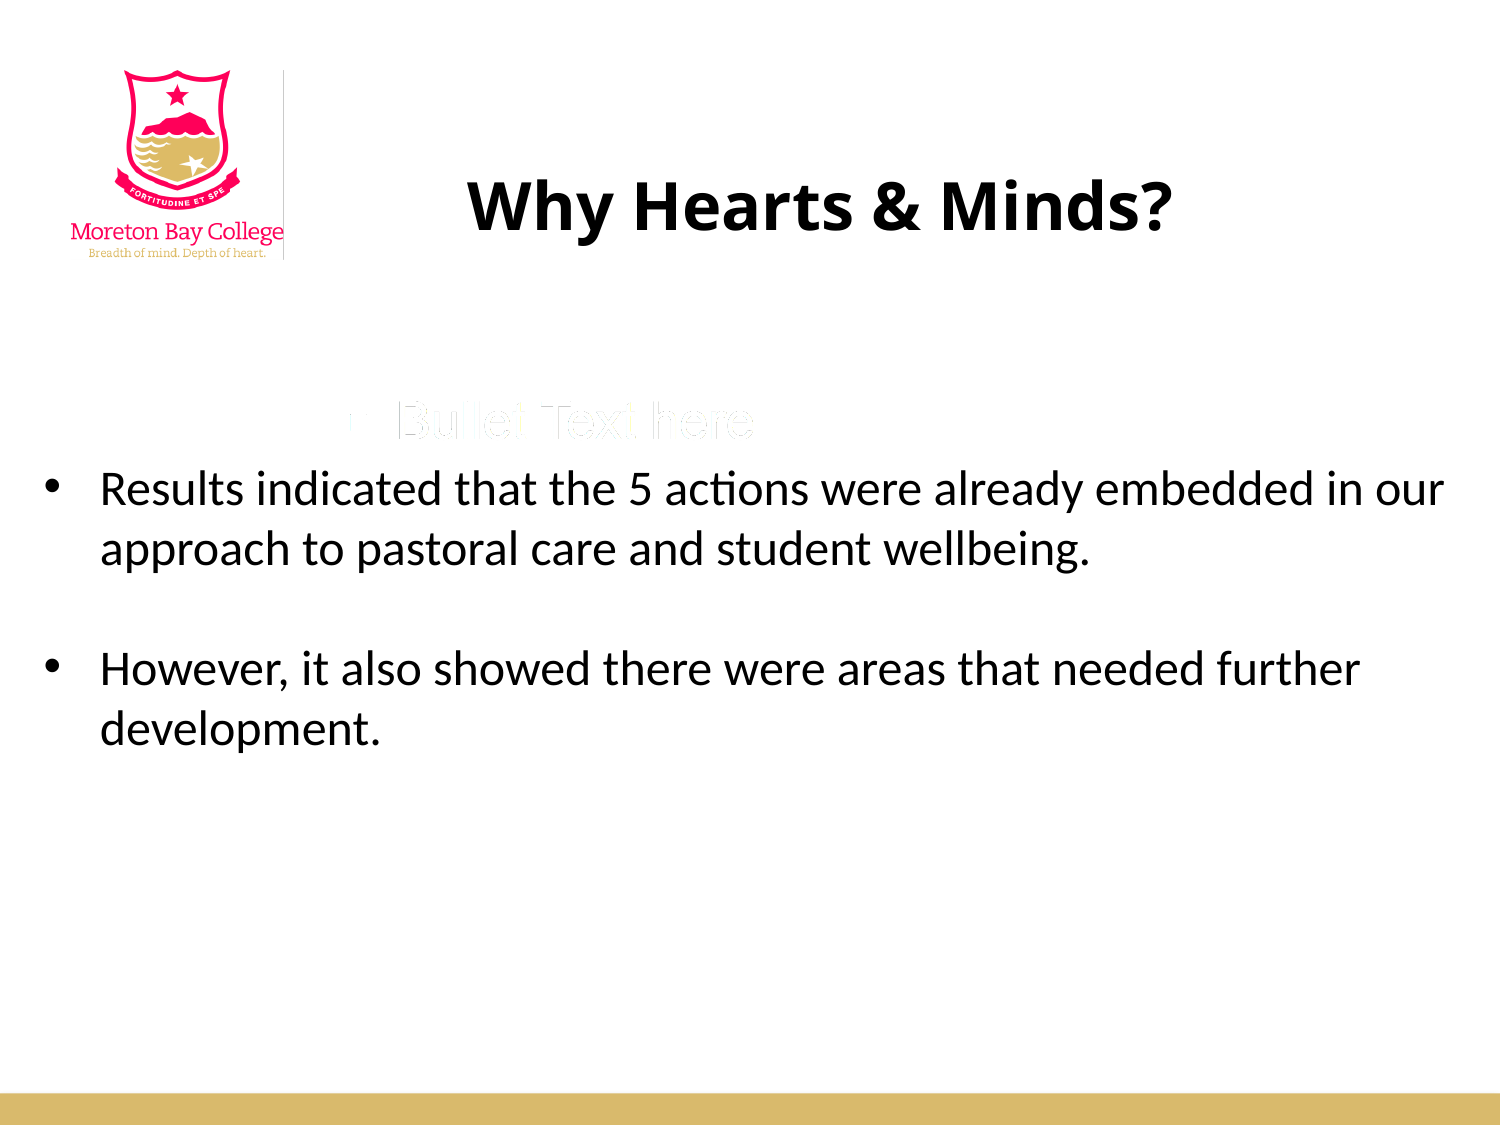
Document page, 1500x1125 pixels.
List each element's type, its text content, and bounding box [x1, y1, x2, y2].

title Why Hearts & Minds? [453, 63, 1232, 252]
text_box Results indicated that the 5 actions were already embedded in our approach to pastoral care and student wellbeing. However, it also showed there were areas that needed further development. [28, 447, 1500, 763]
picture [0, 0, 1500, 1093]
